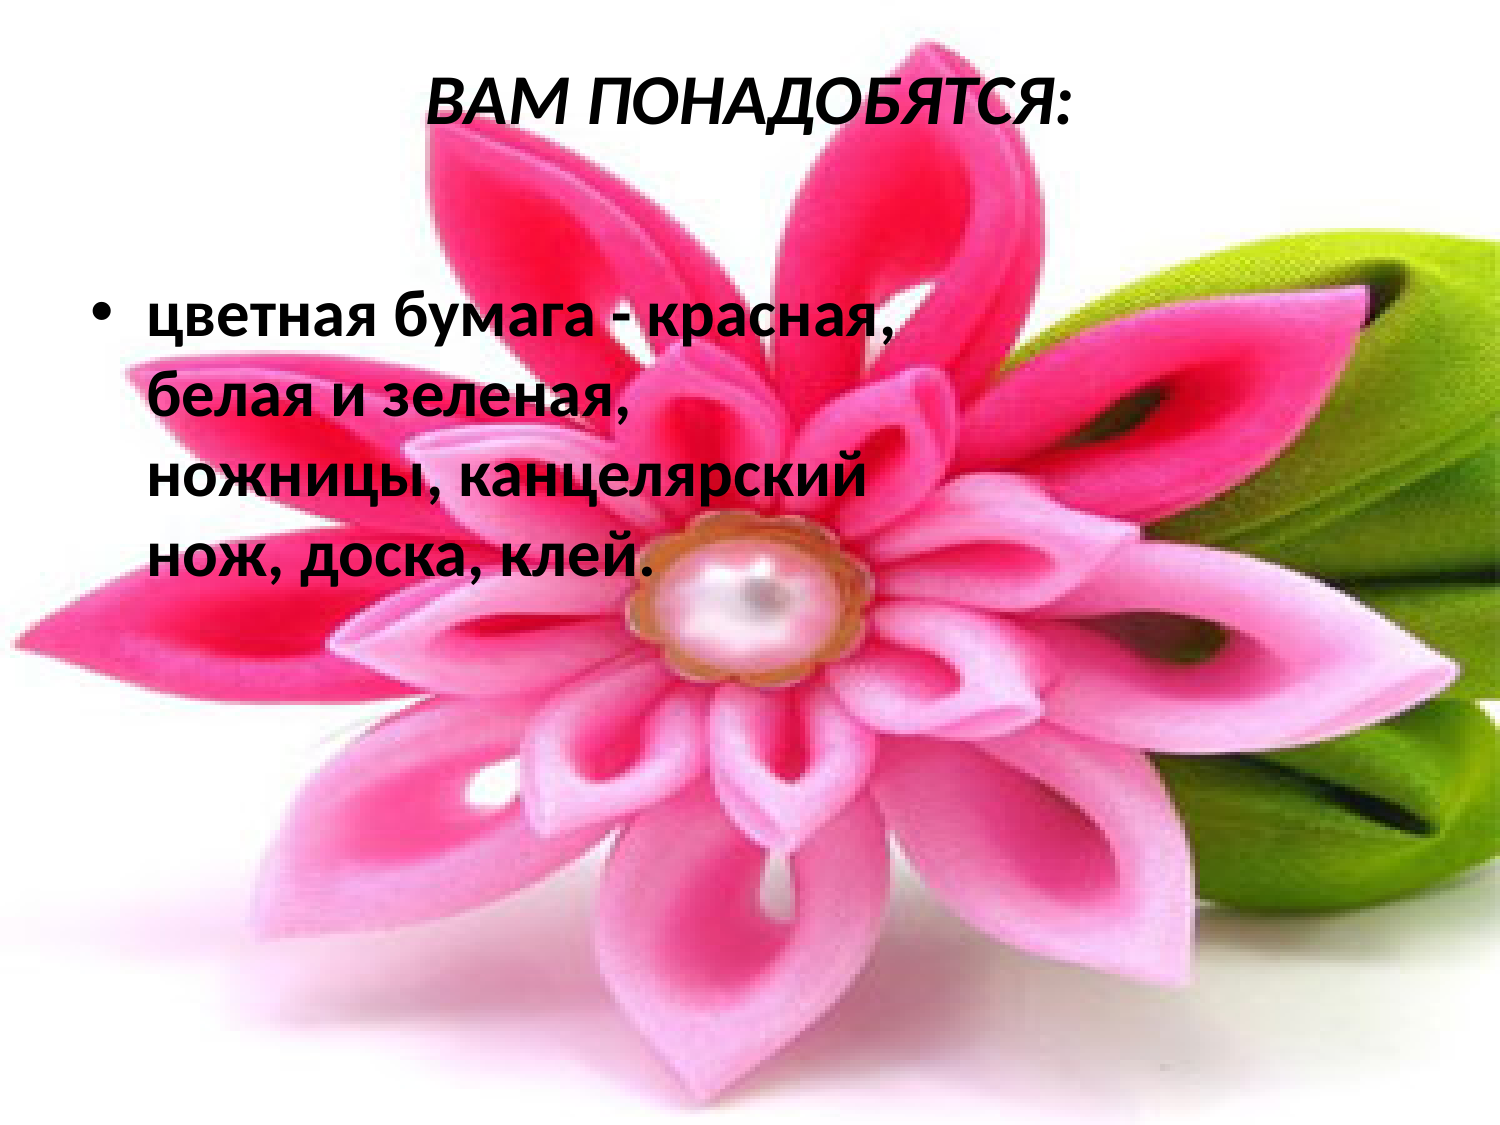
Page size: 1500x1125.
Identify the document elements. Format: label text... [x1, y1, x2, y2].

list цветная бумага - красная, белая и зеленая, ножницы, канцелярский нож, доска, клей. [75, 262, 916, 1005]
picture [0, 0, 1500, 1125]
title ВАМ ПОНАДОБЯТСЯ: [75, 45, 1425, 233]
